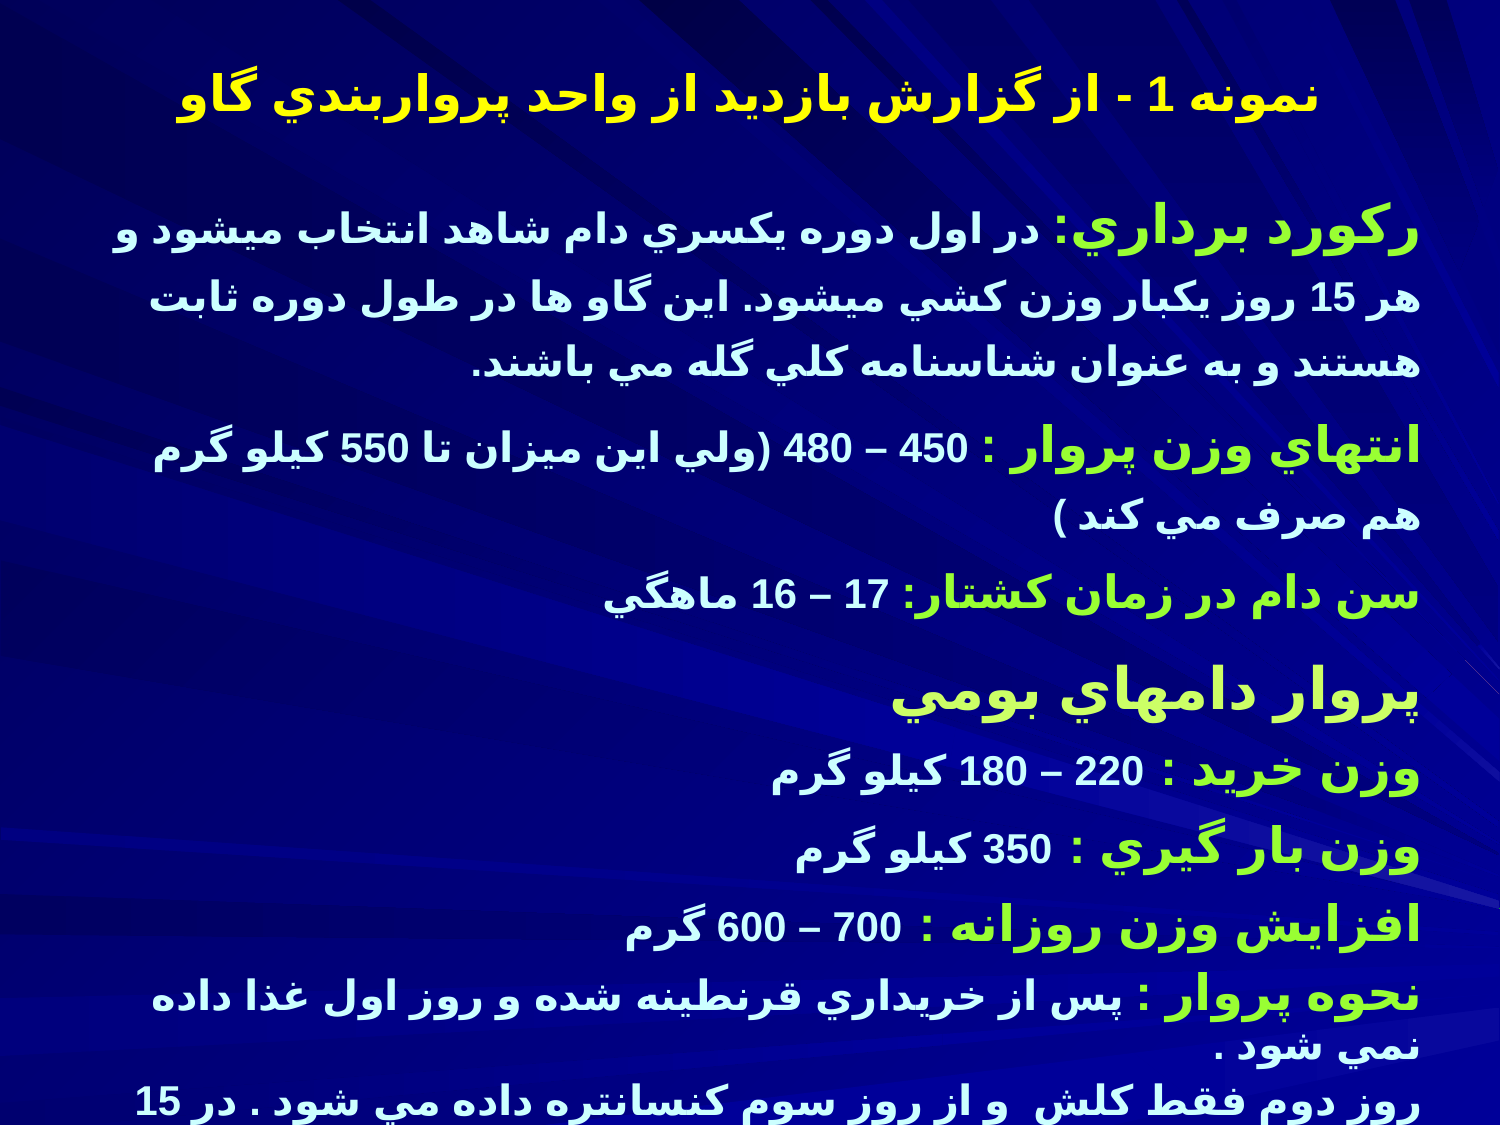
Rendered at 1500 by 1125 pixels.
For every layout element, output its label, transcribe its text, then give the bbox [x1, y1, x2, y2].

title نمونه 1 - از گزارش بازديد از واحد پرواربندي گاو [74, 45, 1426, 138]
list ركورد برداري: در اول دوره يكسري دام شاهد انتخاب ميشود و هر 15 روز يكبار وزن كشي ميشود. اين گاو ها در طول دوره ثابت هستند و به عنوان شناسنامه كلي گله مي باشند. انتهاي وزن پروار : 450 – 480 (ولي اين ميزان تا 550 كيلو گرم هم صرف مي كند ) سن دام در زمان كشتار: 17 – 16 ماهگي پروار دامهاي بومي وزن خريد : 220 – 180 كيلو گرم وزن بار گيري : 350 كيلو گرم افزايش وزن روزانه : 700 – 600 گرم نحوه پروار : پس از خريداري قرنطينه شده و روز اول غذا داده نمي شود . روز دوم فقط كلش و از روز سوم كنسانتره داده مي شود . در 15 روزگي واكسن تب برفكي زده مي شود . مشكل دام هاي بومي وجود شاخ و آسيب به همديگر. [74, 162, 1438, 1006]
